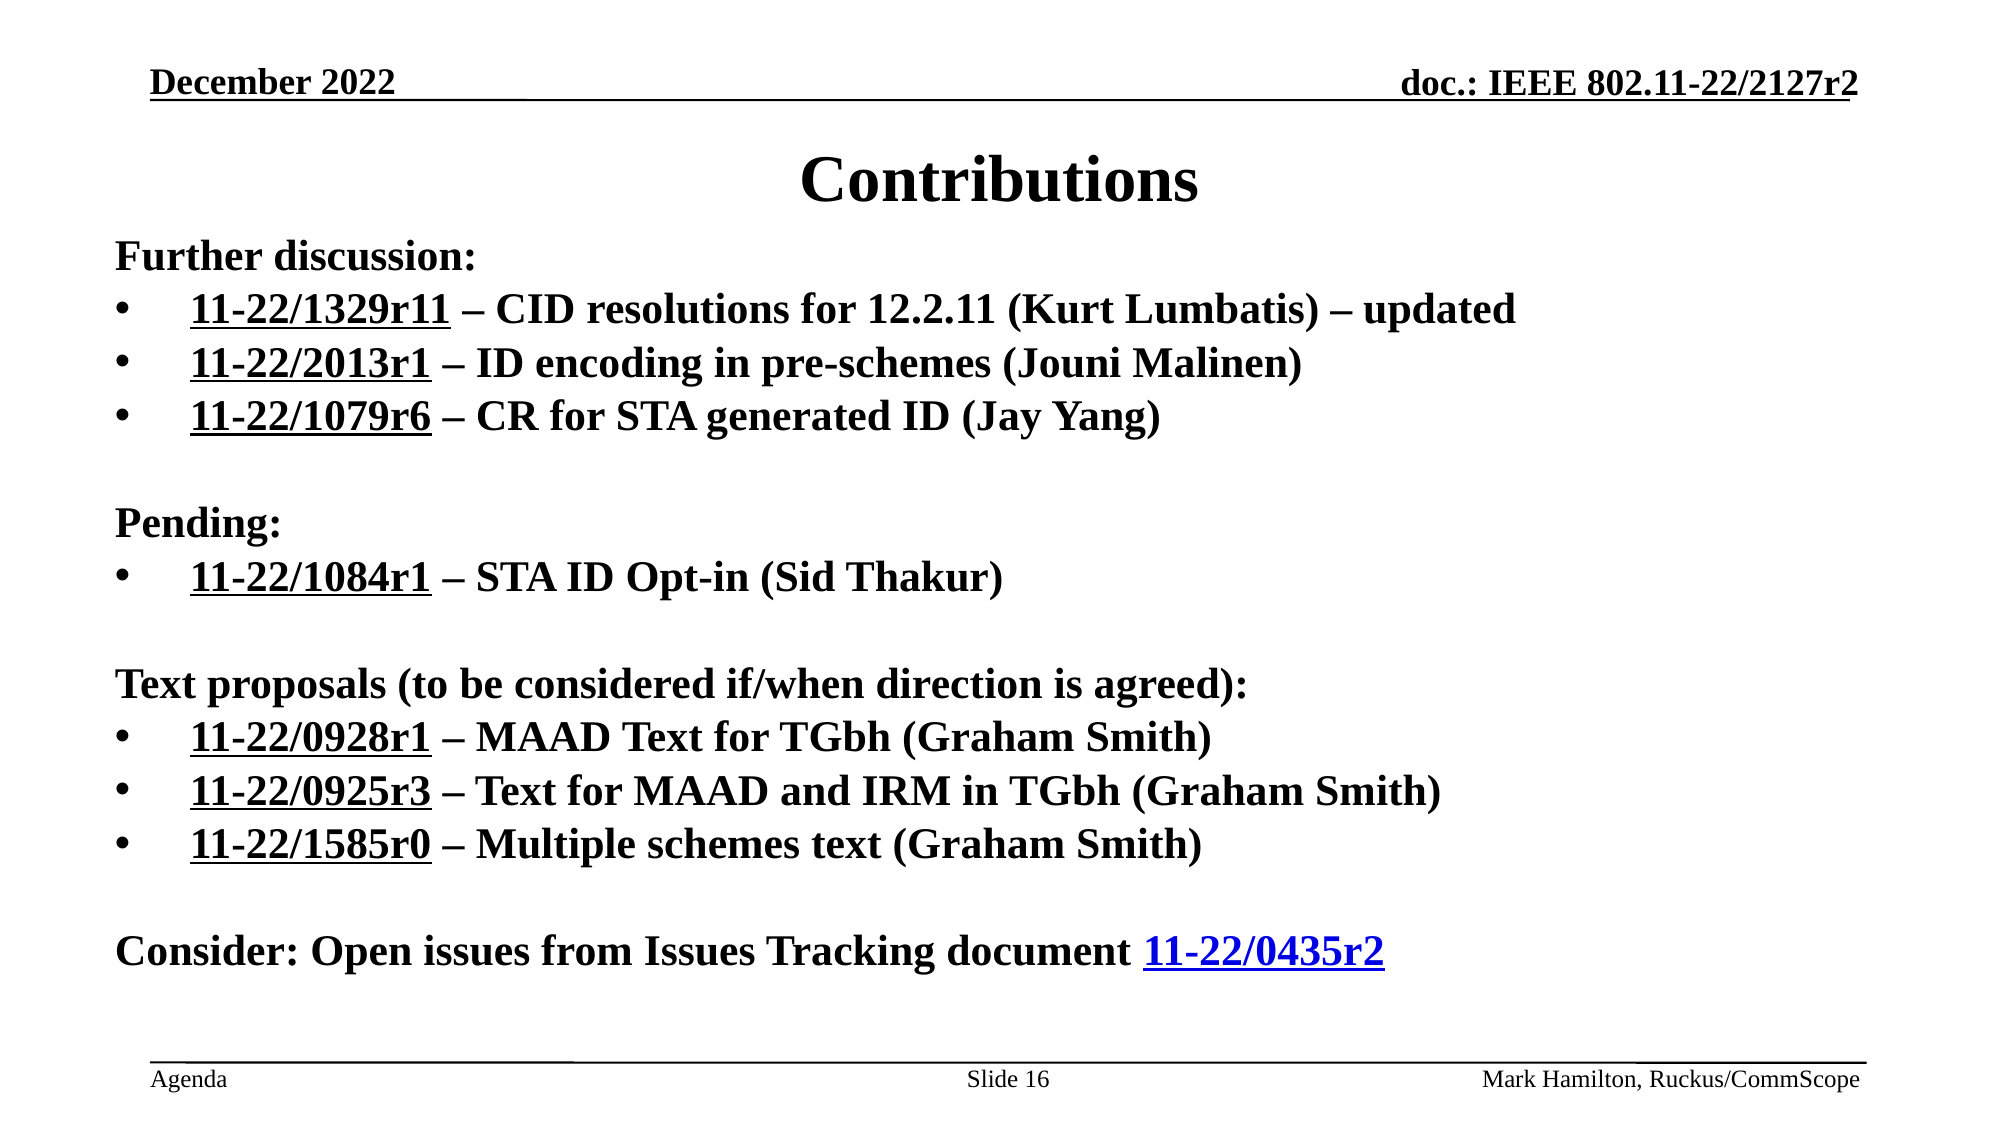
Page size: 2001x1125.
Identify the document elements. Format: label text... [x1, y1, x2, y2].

slide_number Slide 16 [950, 1061, 1067, 1123]
list Further discussion: 11-22/1329r11 – CID resolutions for 12.2.11 (Kurt Lumbatis) – updated 11-22/2013r1 – ID encoding in pre-schemes (Jouni Malinen) 11-22/1079r6 – CR for STA generated ID (Jay Yang) Pending: 11-22/1084r1 – STA ID Opt-in (Sid Thakur) Text proposals (to be considered if/when direction is agreed): 11-22/0928r1 – MAAD Text for TGbh (Graham Smith) 11-22/0925r3 – Text for MAAD and IRM in TGbh (Graham Smith) 11-22/1585r0 – Multiple schemes text (Graham Smith) Consider: Open issues from Issues Tracking document 11-22/0435r2 [99, 224, 1901, 1063]
title Contributions [149, 112, 1850, 224]
